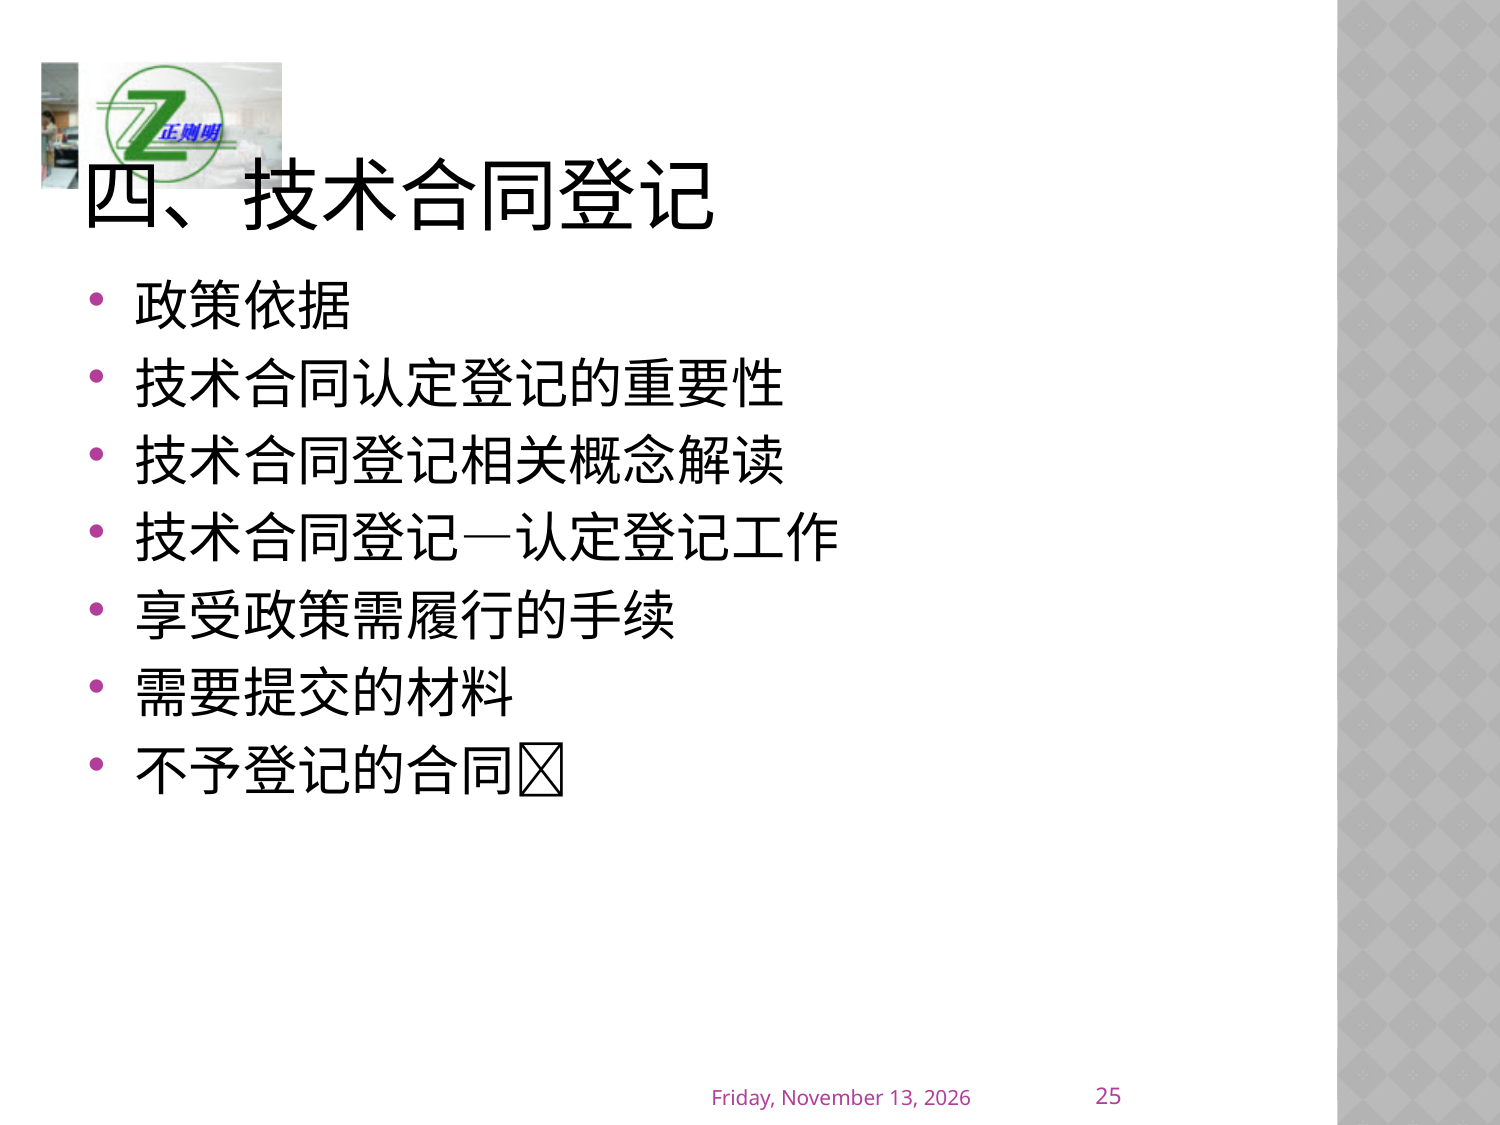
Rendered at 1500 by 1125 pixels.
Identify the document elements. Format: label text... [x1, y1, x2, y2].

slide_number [696, 1075, 1025, 1113]
picture [41, 62, 75, 189]
title 四、技术合同登记 [75, 52, 1263, 240]
slide_number 25 [1025, 1075, 1122, 1113]
list 政策依据 技术合同认定登记的重要性 技术合同登记相关概念解读 技术合同登记—认定登记工作 享受政策需履行的手续 需要提交的材料 不予登记的合同 [75, 264, 1263, 1059]
